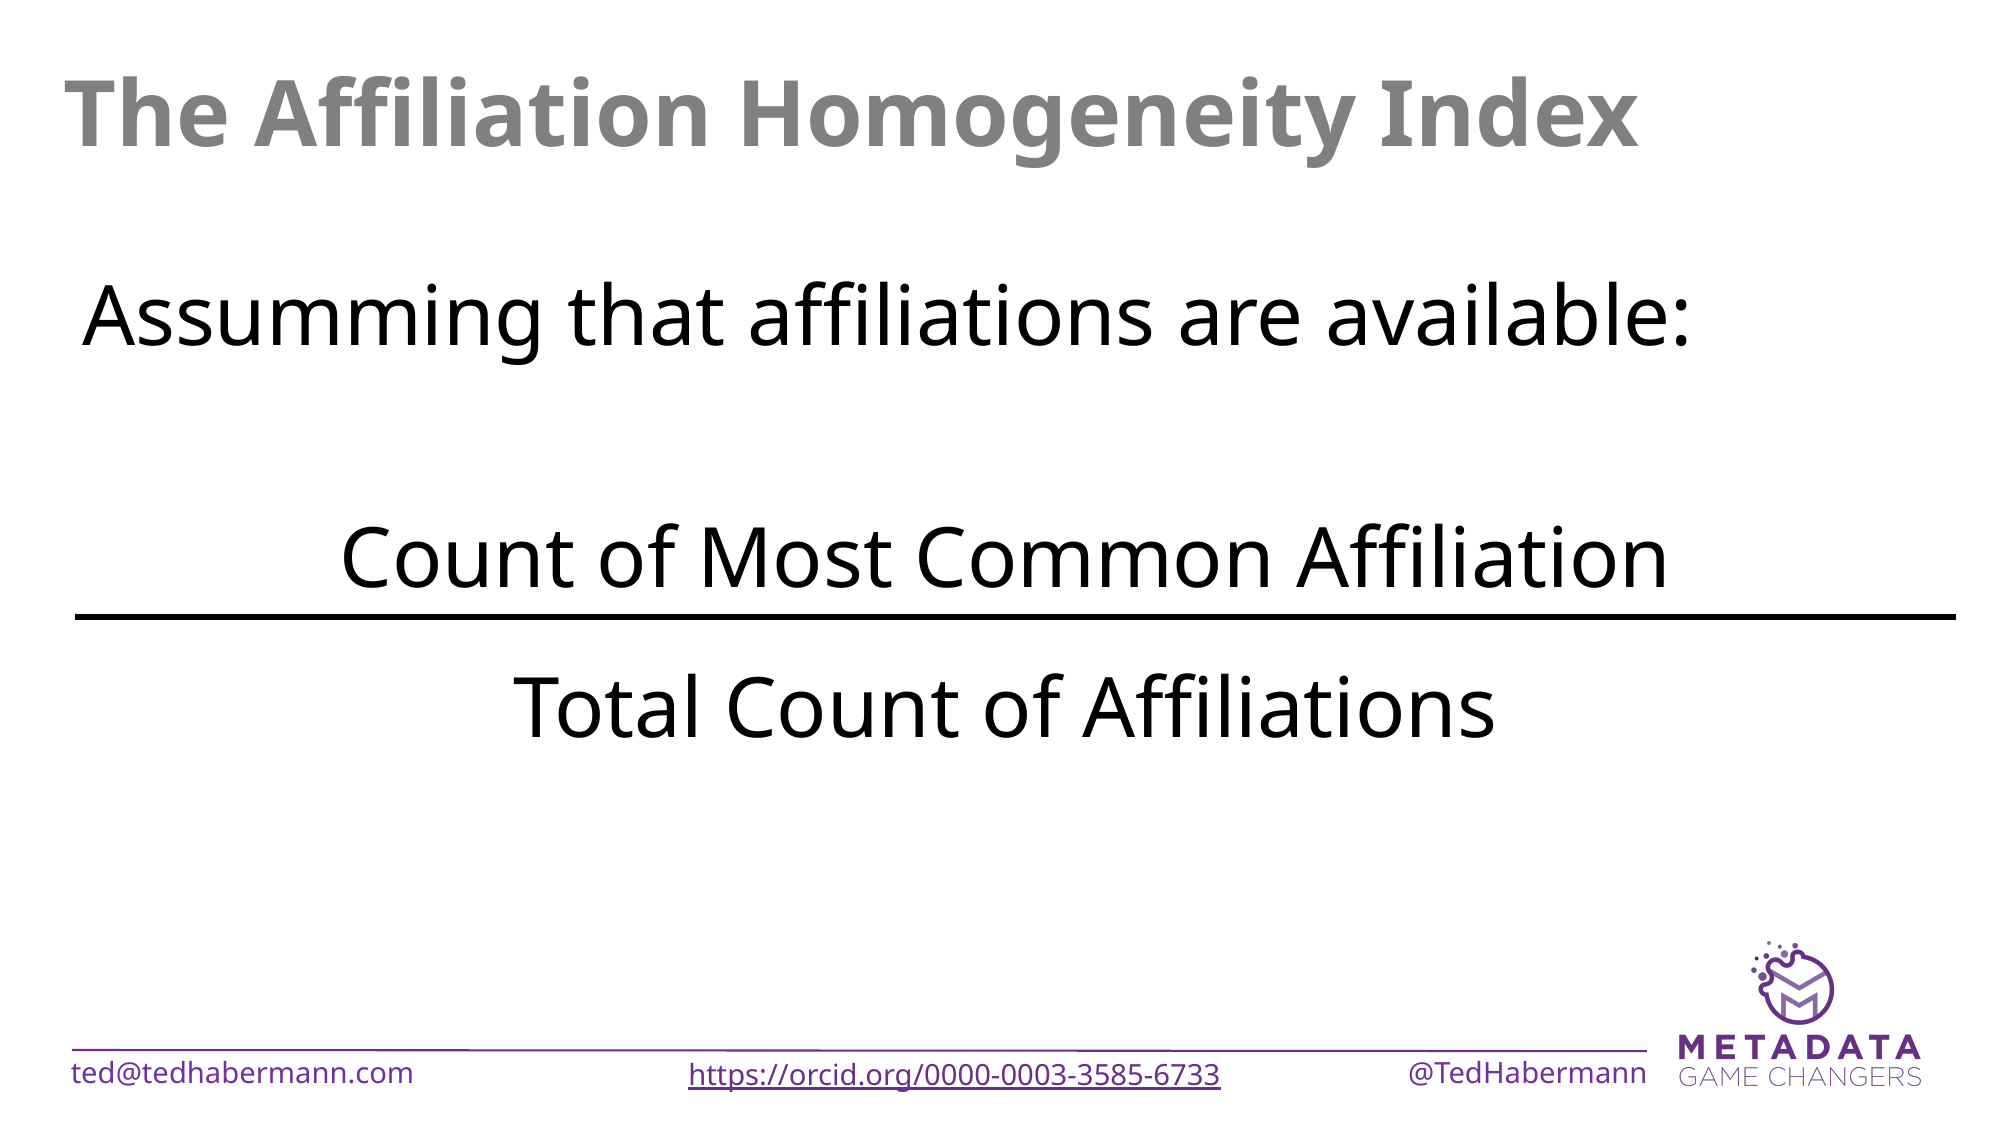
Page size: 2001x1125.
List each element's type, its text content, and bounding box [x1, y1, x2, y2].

picture [1676, 939, 1923, 1088]
title The Affiliation Homogeneity Index [48, 41, 1774, 192]
text_box Assumming that affiliations are available: [67, 204, 1710, 370]
text_box Count of Most Common Affiliation Total Count of Affiliations [324, 620, 1688, 762]
text_box Count of Most Common Affiliation Total Count of Affiliations [324, 447, 1688, 614]
